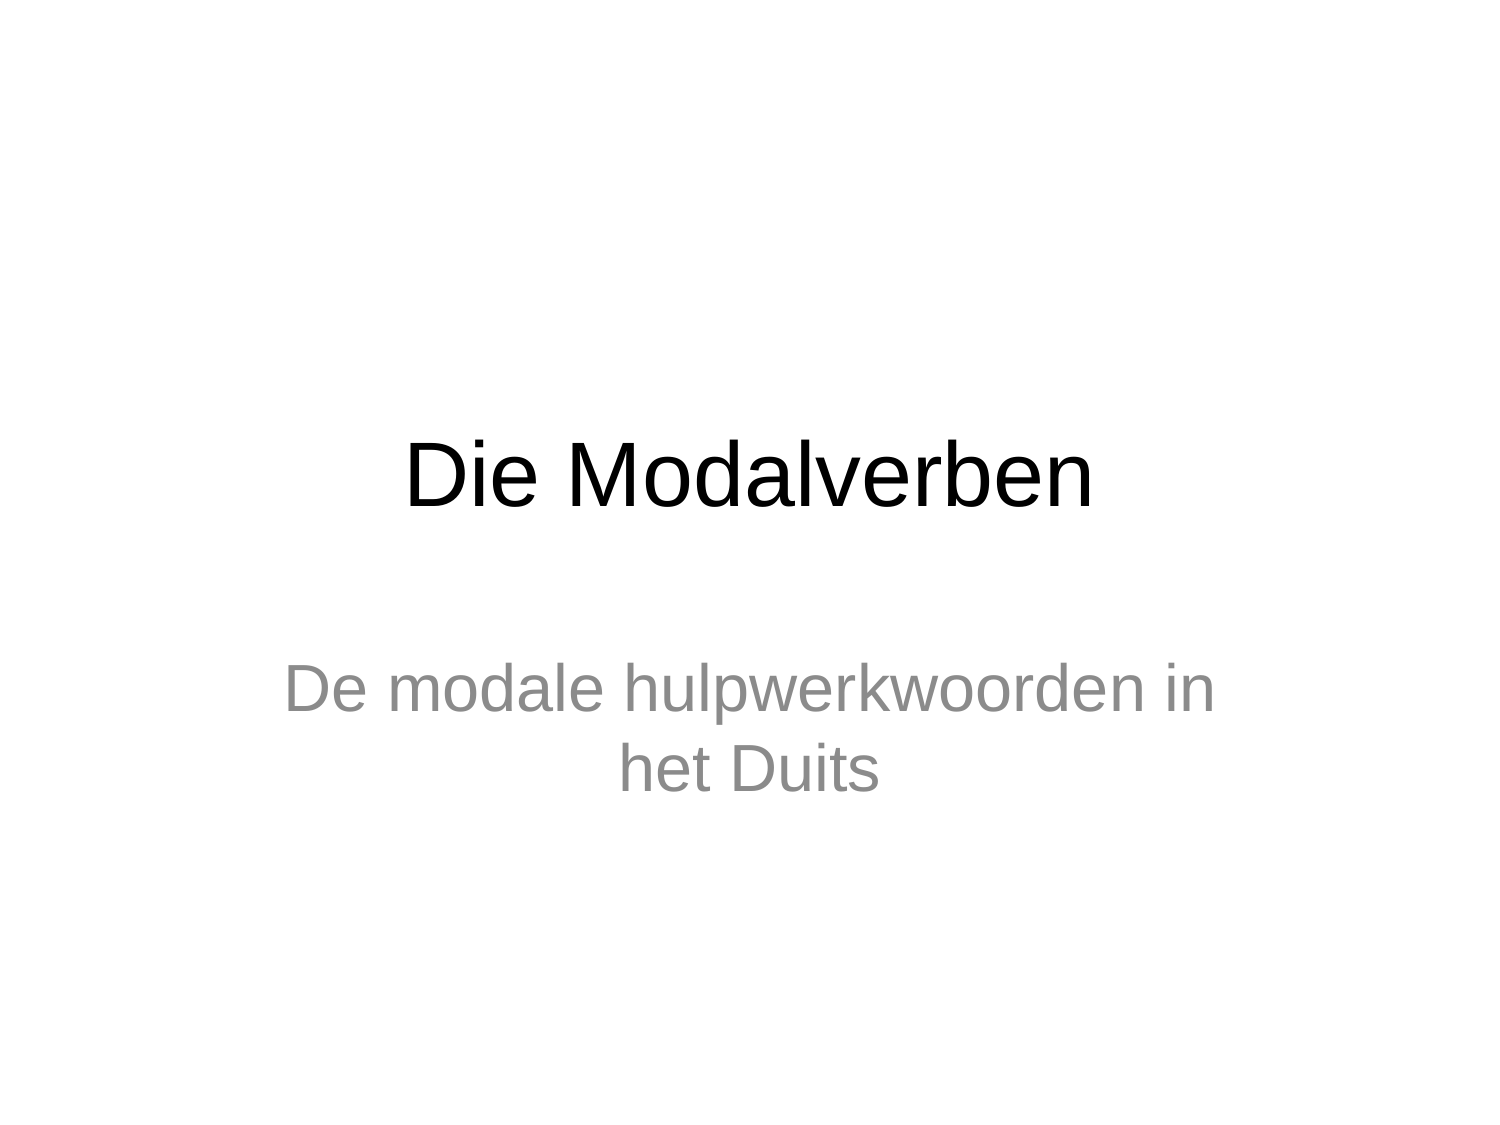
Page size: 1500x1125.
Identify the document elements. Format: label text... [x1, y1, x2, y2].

title Die Modalverben [112, 349, 1388, 591]
subtitle De modale hulpwerkwoorden in het Duits [225, 637, 1275, 925]
